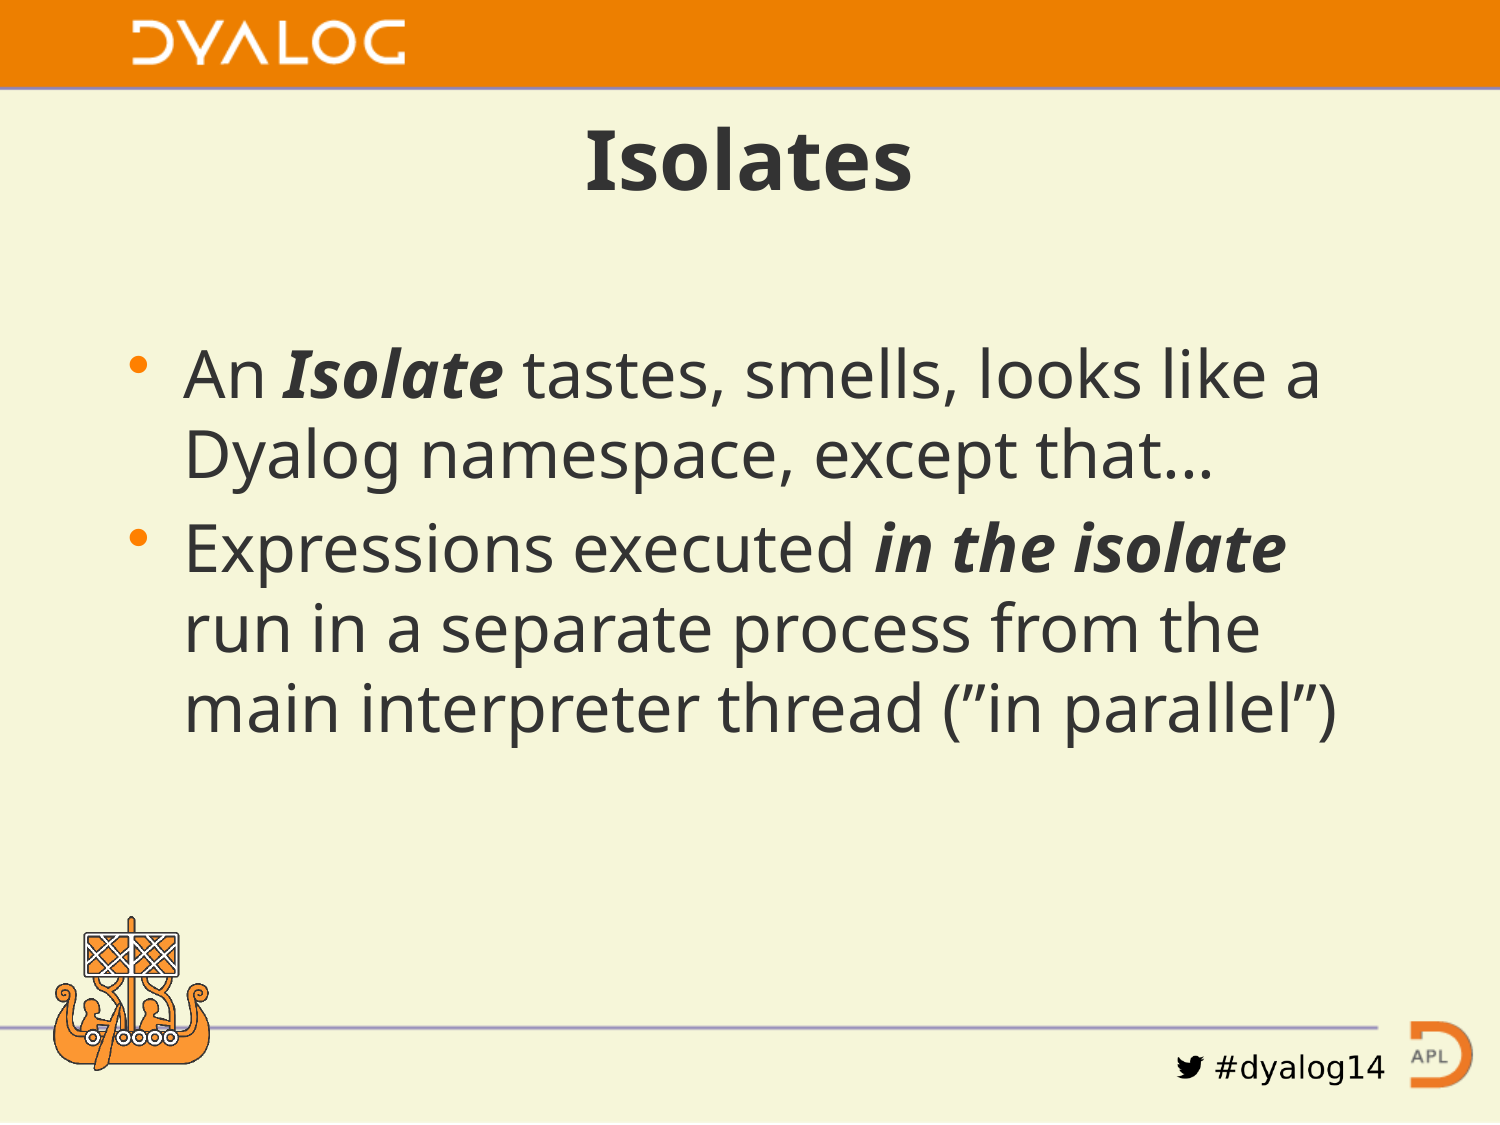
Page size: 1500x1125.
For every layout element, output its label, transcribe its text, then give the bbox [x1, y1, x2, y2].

picture [0, 0, 1500, 1123]
title Isolates [112, 99, 1388, 288]
list An Isolate tastes, smells, looks like a Dyalog namespace, except that... Expressions executed in the isolate run in a separate process from the main interpreter thread (”in parallel”) [112, 324, 1388, 1000]
